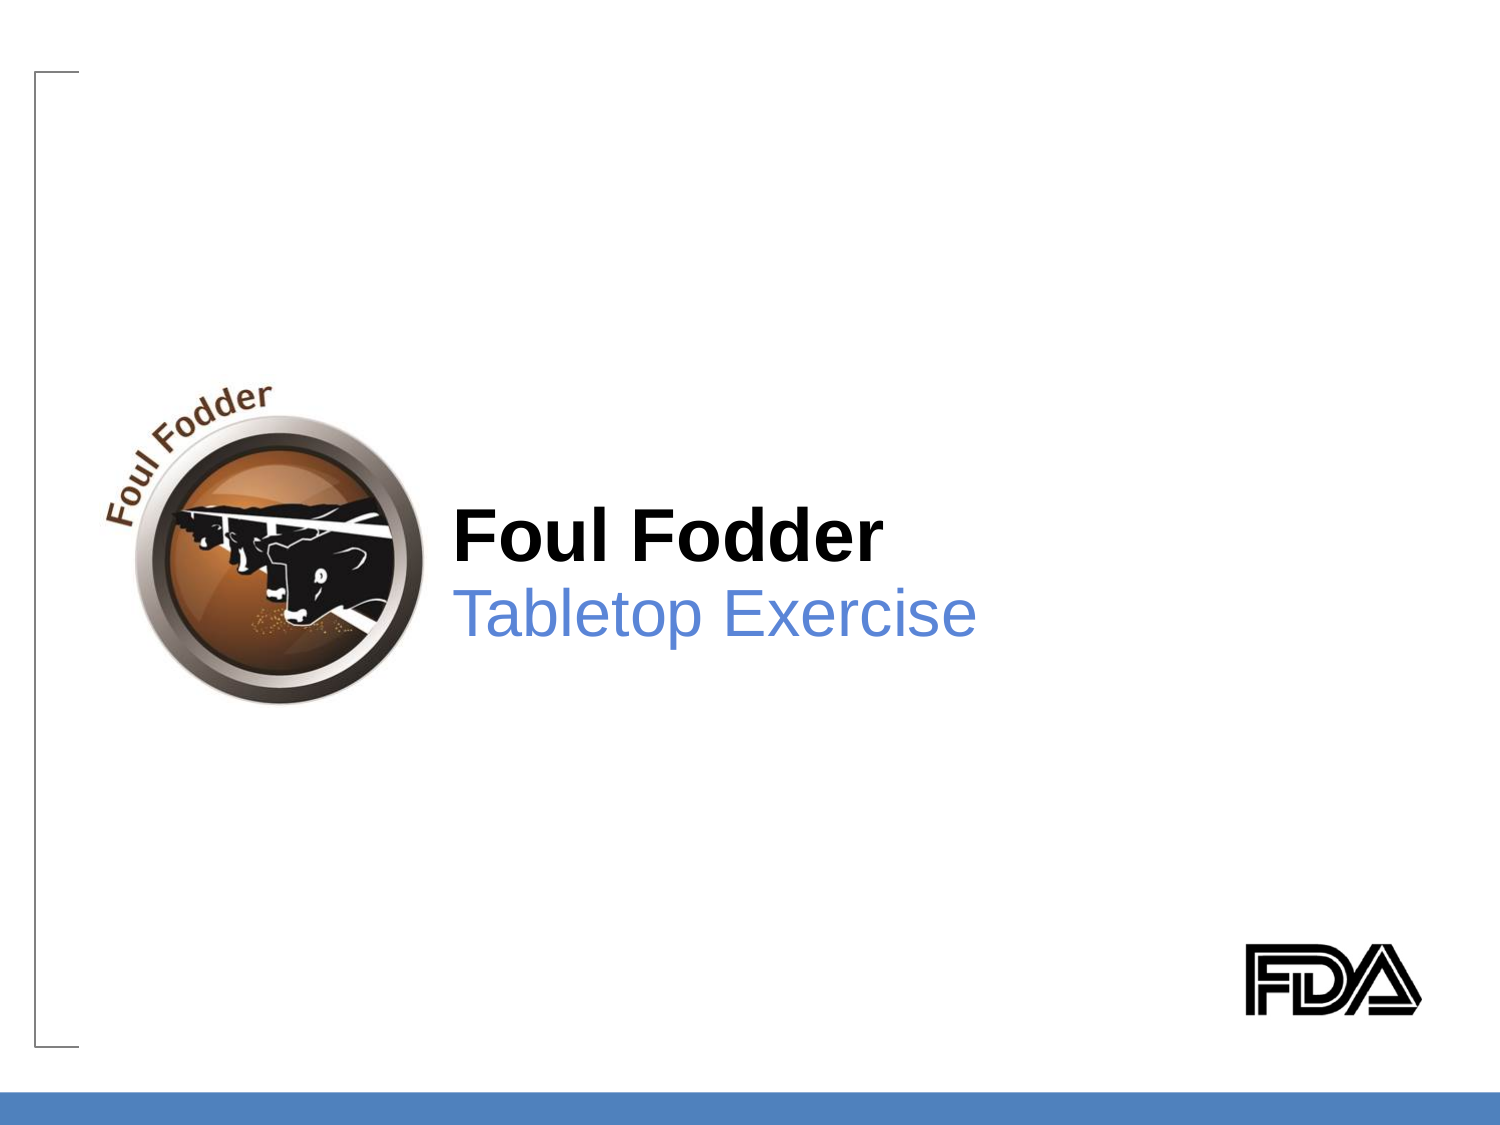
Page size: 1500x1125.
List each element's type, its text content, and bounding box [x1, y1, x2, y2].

subtitle Tabletop Exercise [437, 562, 1488, 676]
title Foul Fodder [437, 462, 926, 562]
picture [99, 374, 431, 709]
picture [1237, 915, 1422, 1038]
